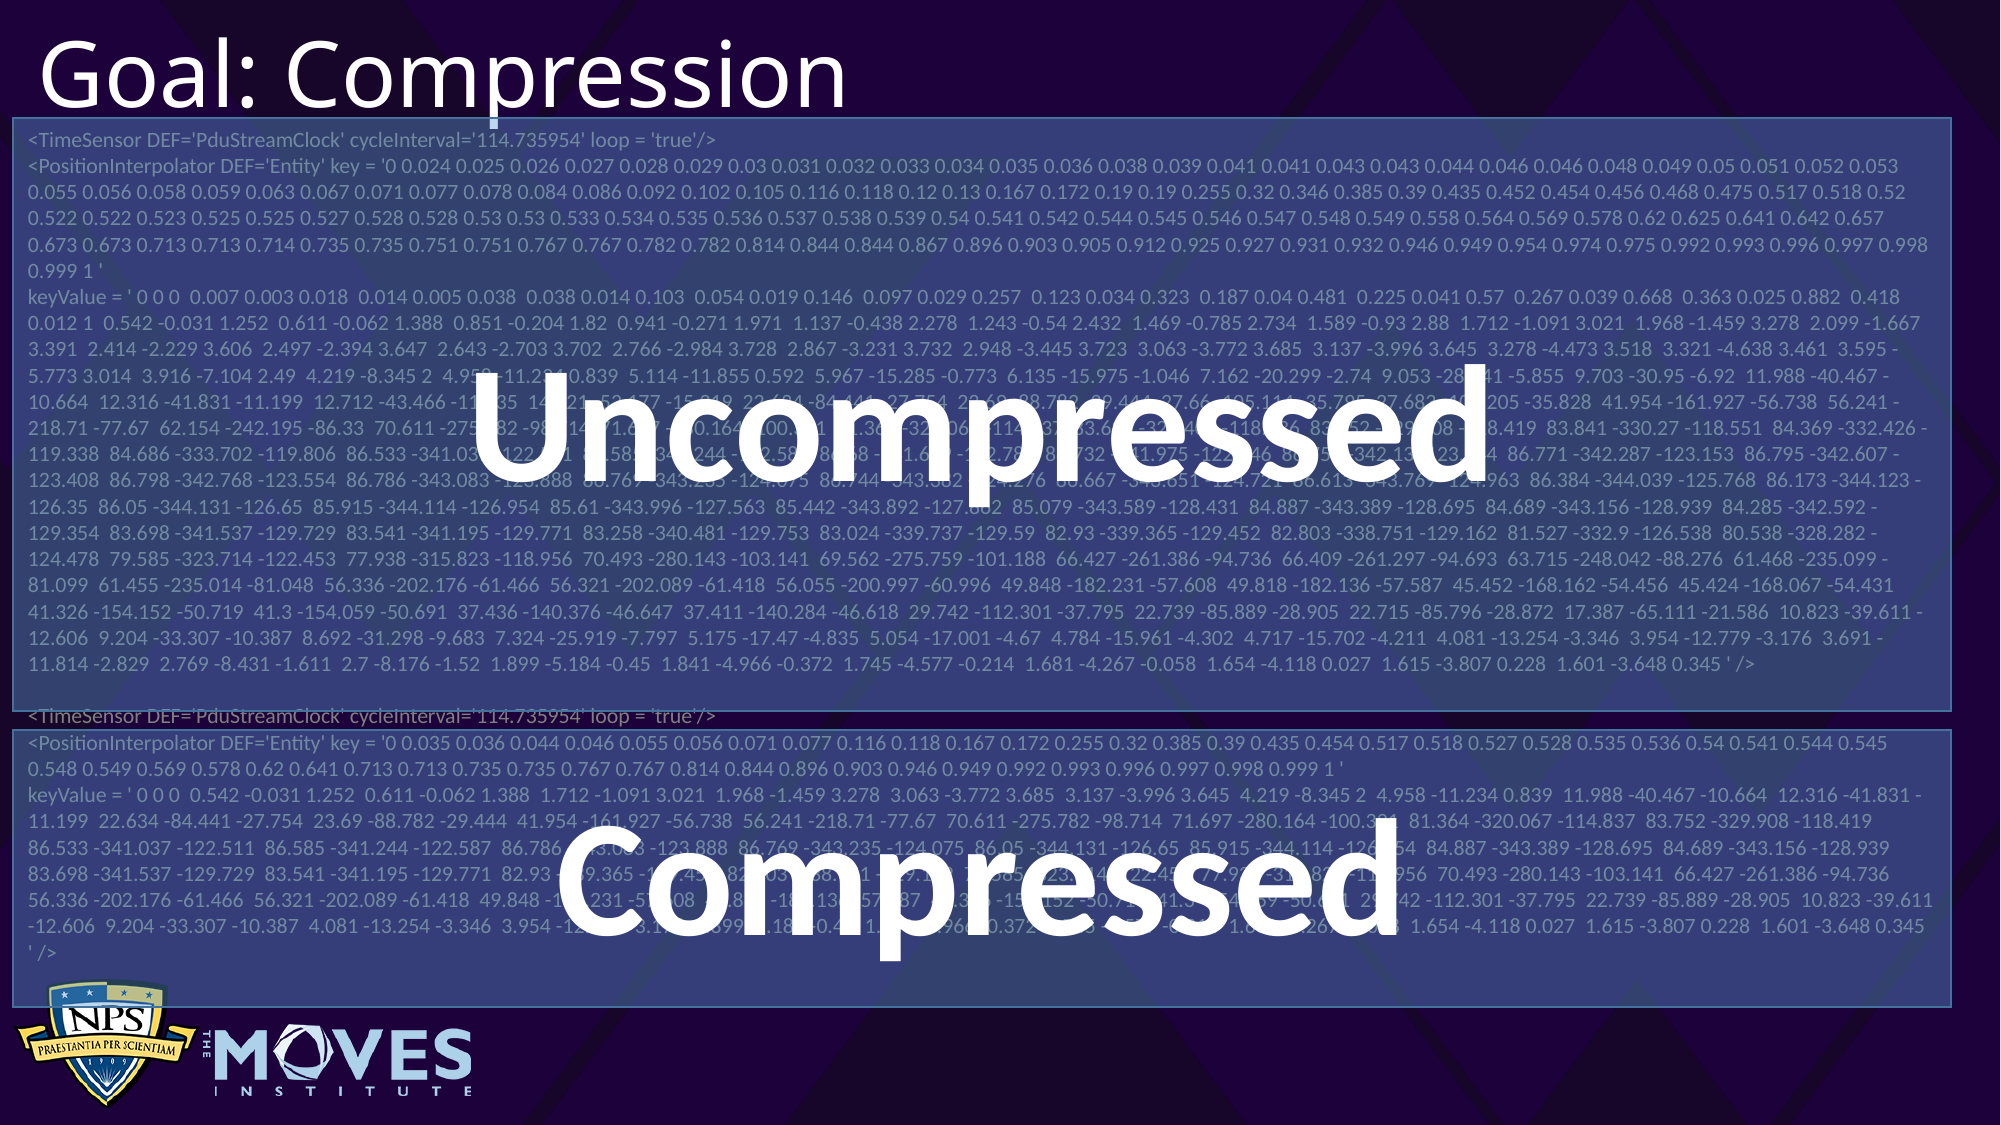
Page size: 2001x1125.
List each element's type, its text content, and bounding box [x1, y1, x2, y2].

text_box Uncompressed [12, 117, 1952, 712]
text_box Compressed [12, 729, 1952, 1008]
picture [0, 0, 2001, 1125]
text_box Goal: Compression [22, 7, 1977, 133]
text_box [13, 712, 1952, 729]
